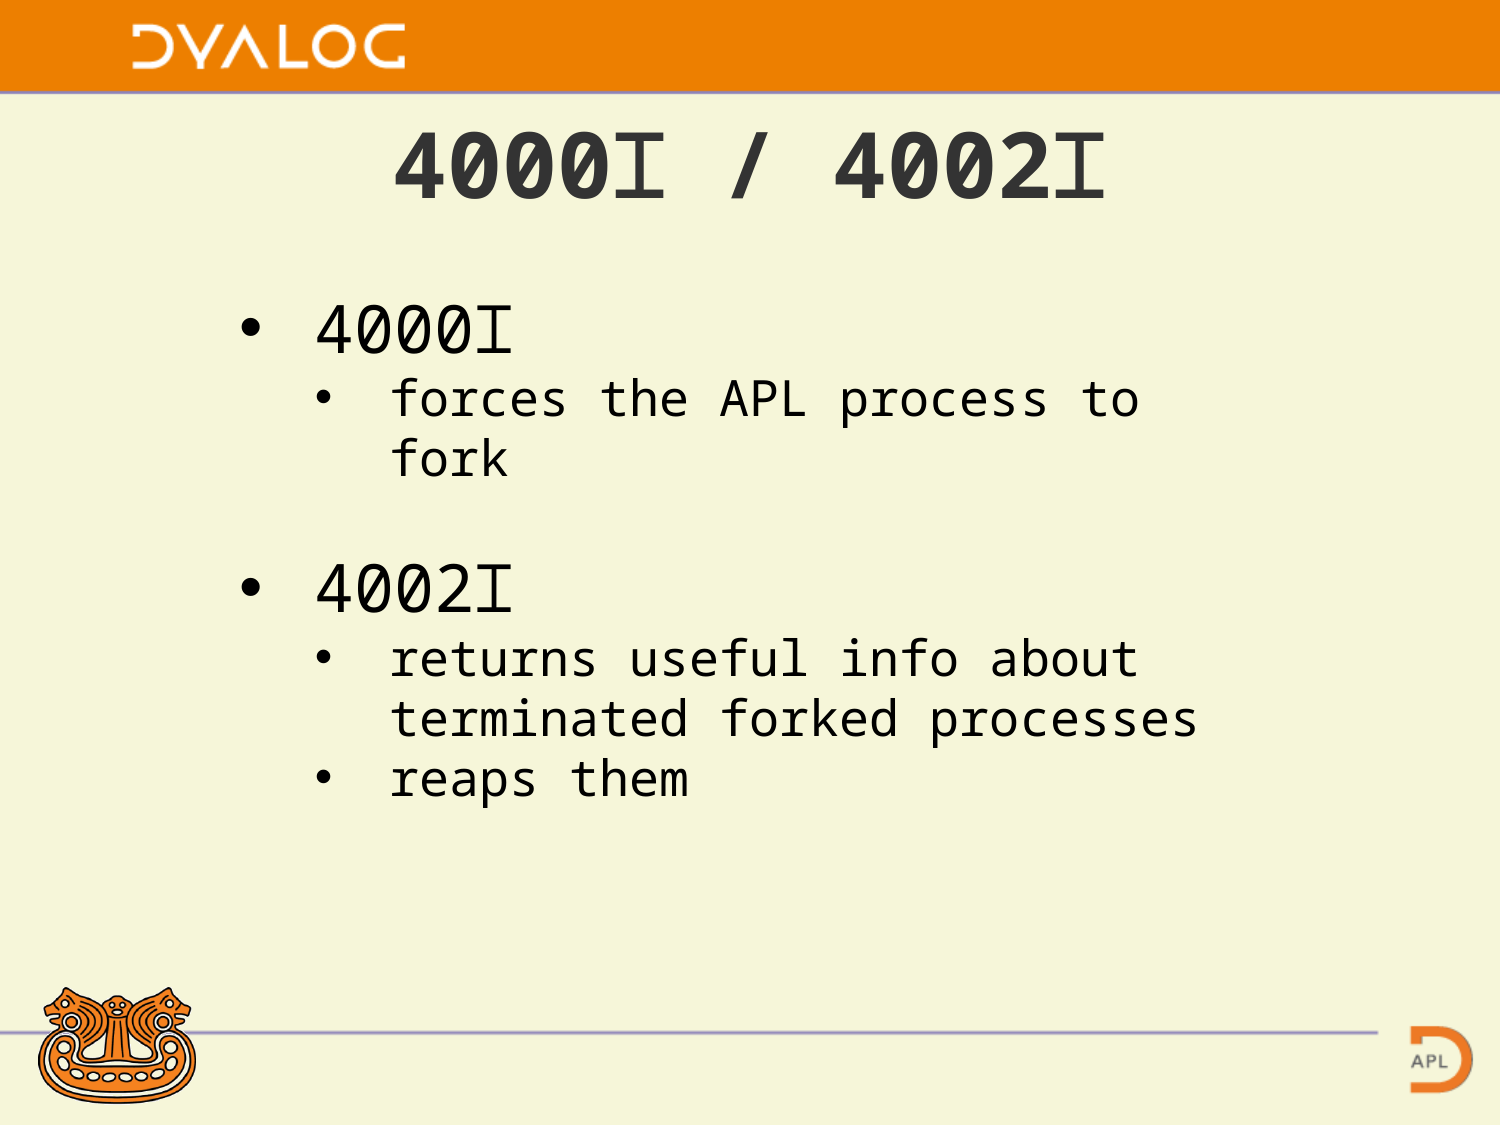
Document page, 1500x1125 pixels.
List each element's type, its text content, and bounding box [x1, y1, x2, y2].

subtitle 4000⌶ forces the APL process to fork 4002⌶ returns useful info about terminated forked processes reaps them [225, 288, 1275, 1000]
title 4000⌶ / 4002⌶ [112, 99, 1388, 288]
picture [0, 0, 1500, 1125]
